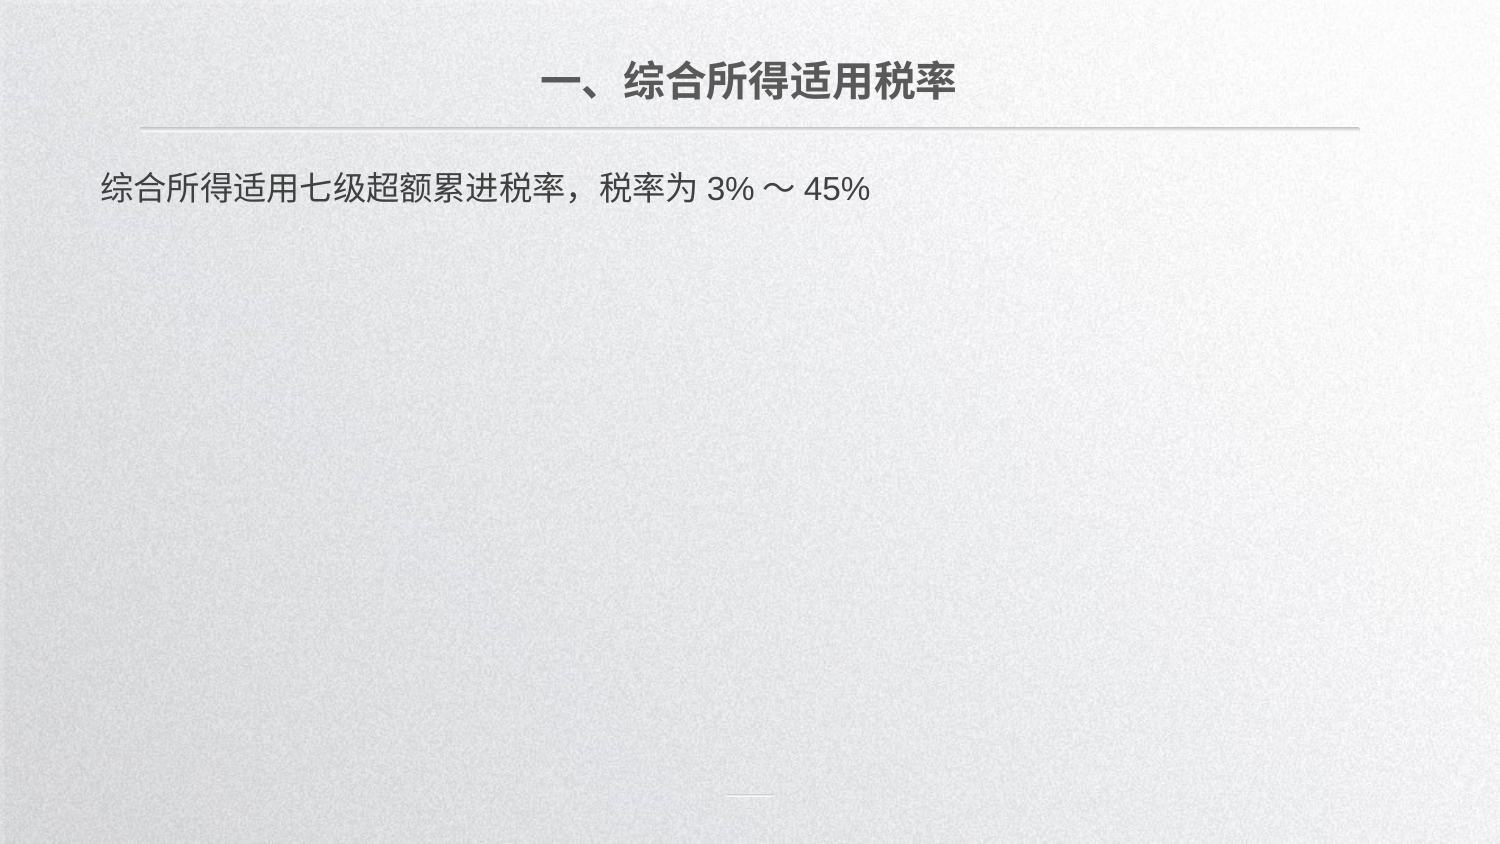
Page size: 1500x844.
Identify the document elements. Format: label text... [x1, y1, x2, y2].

picture [0, 0, 1500, 844]
text_box 综合所得适用七级超额累进税率，税率为3%～45% [100, 159, 1400, 208]
text_box 一、综合所得适用税率 [459, 49, 1038, 111]
